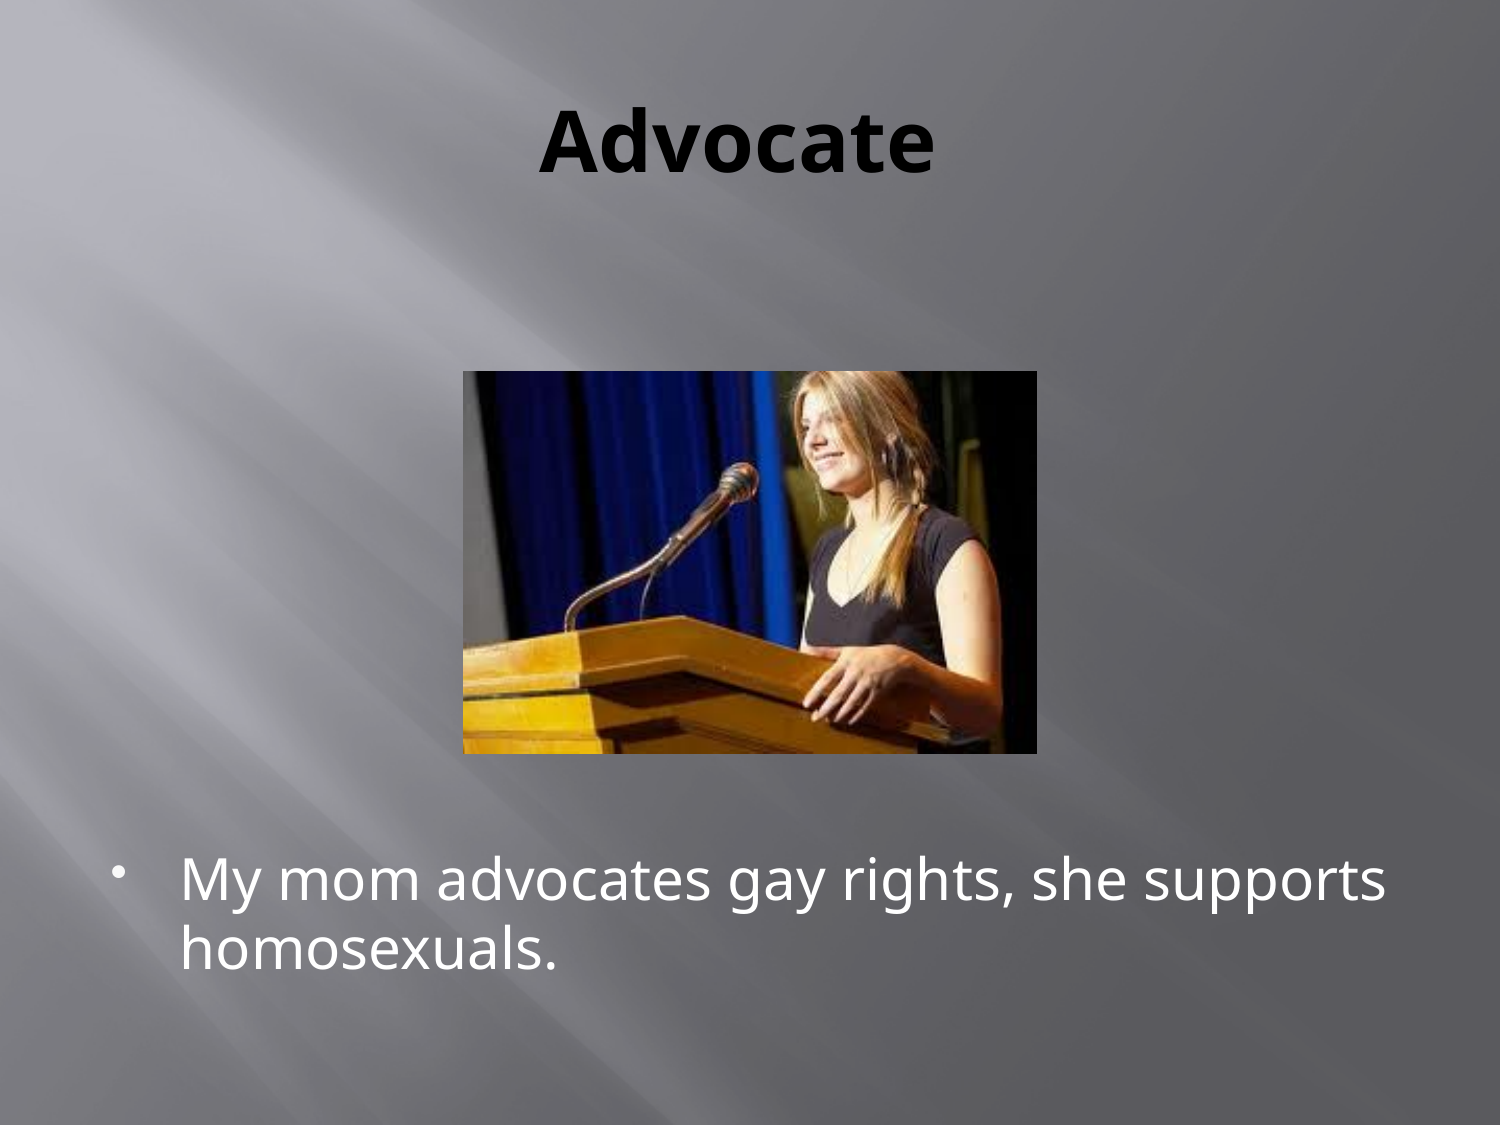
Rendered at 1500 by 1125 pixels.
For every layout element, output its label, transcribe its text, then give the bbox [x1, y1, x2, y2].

list My mom advocates gay rights, she supports homosexuals. [75, 262, 1425, 1035]
title Advocate [75, 45, 1425, 233]
picture [463, 371, 1037, 754]
